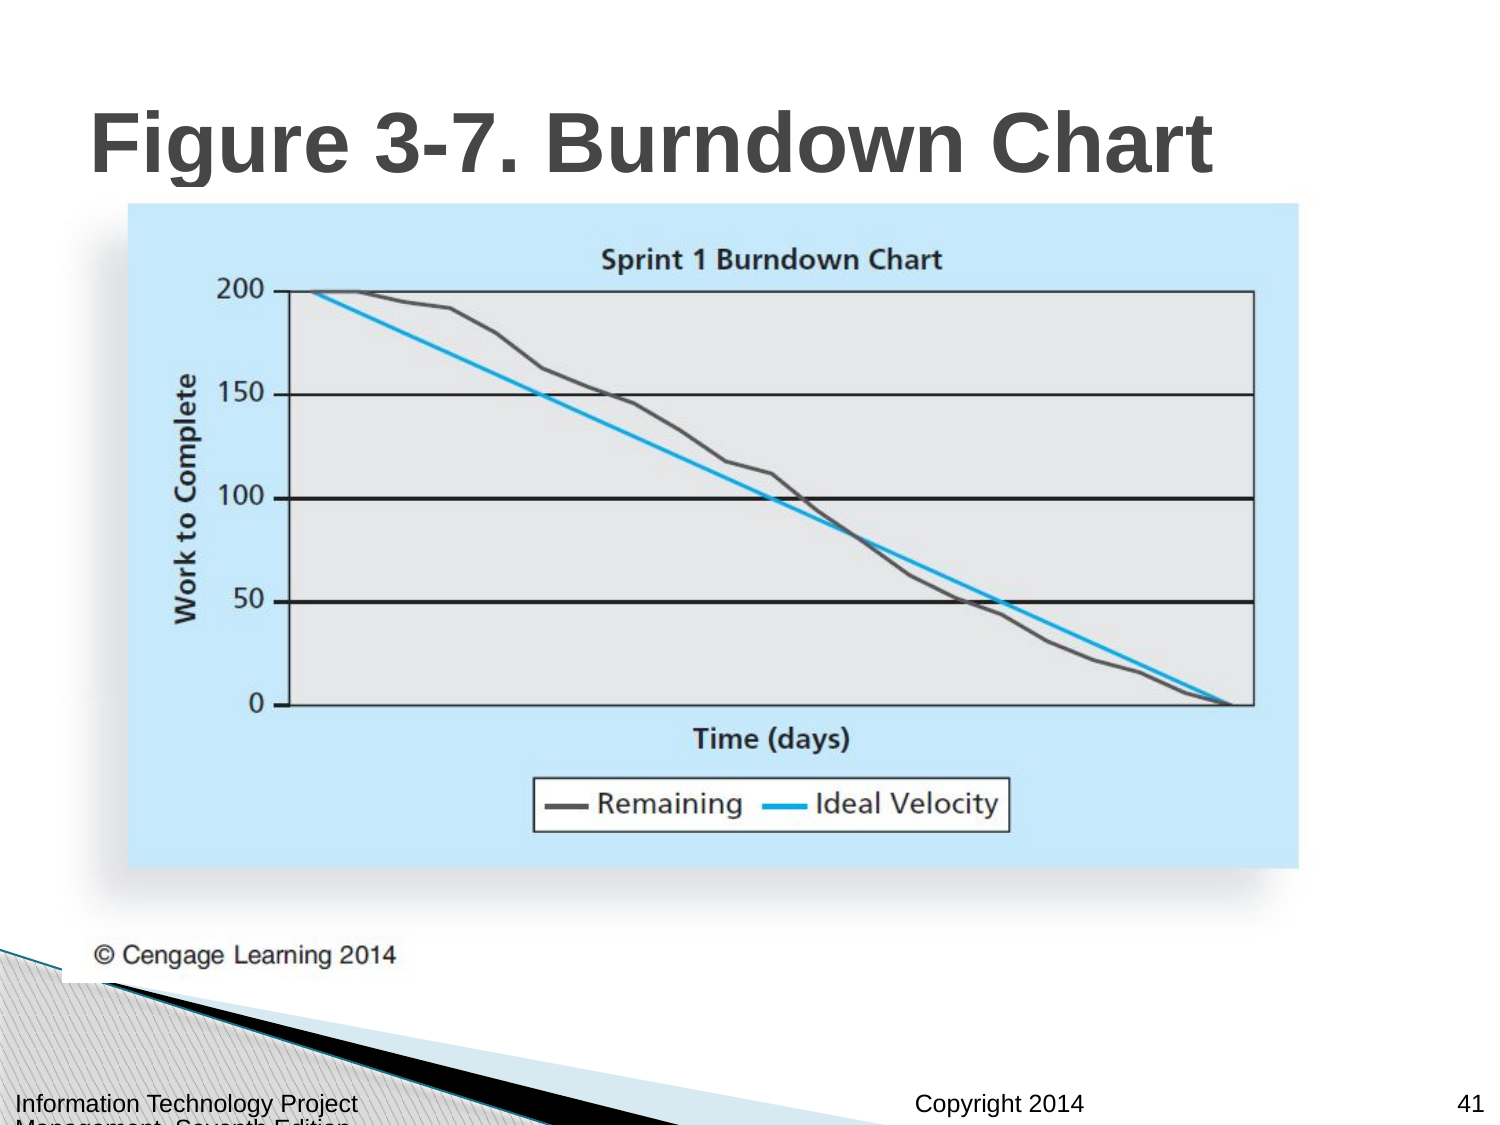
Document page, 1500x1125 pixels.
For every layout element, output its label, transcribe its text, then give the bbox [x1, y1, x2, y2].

picture [62, 187, 1326, 983]
title Figure 3-7. Burndown Chart [75, 45, 1425, 233]
slide_number 41 [1408, 1065, 1500, 1125]
footer Information Technology Project Management, Seventh Edition [0, 1065, 388, 1125]
